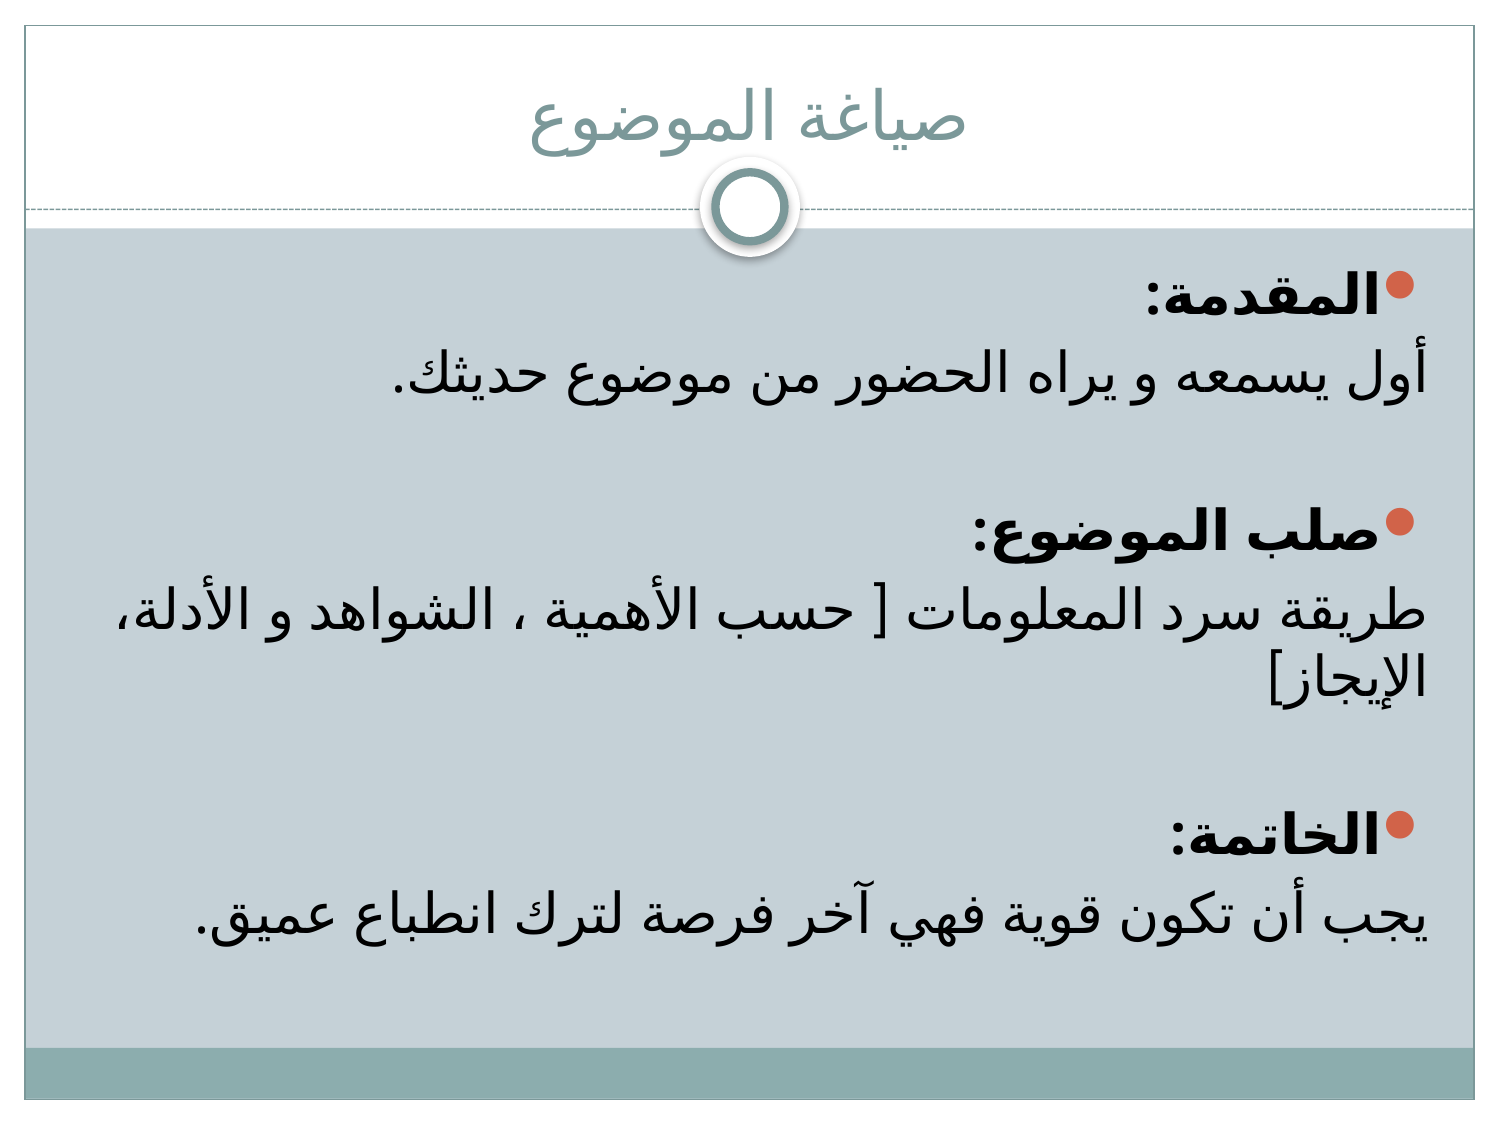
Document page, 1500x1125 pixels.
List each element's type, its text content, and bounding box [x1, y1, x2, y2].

title صياغة الموضوع [49, 37, 1450, 162]
list المقدمة: أول يسمعه و يراه الحضور من موضوع حديثك. صلب الموضوع: طريقة سرد المعلومات [ حسب الأهمية ، الشواهد و الأدلة، الإيجاز] الخاتمة: يجب أن تكون قوية فهي آخر فرصة لترك انطباع عميق. [49, 250, 1445, 1001]
